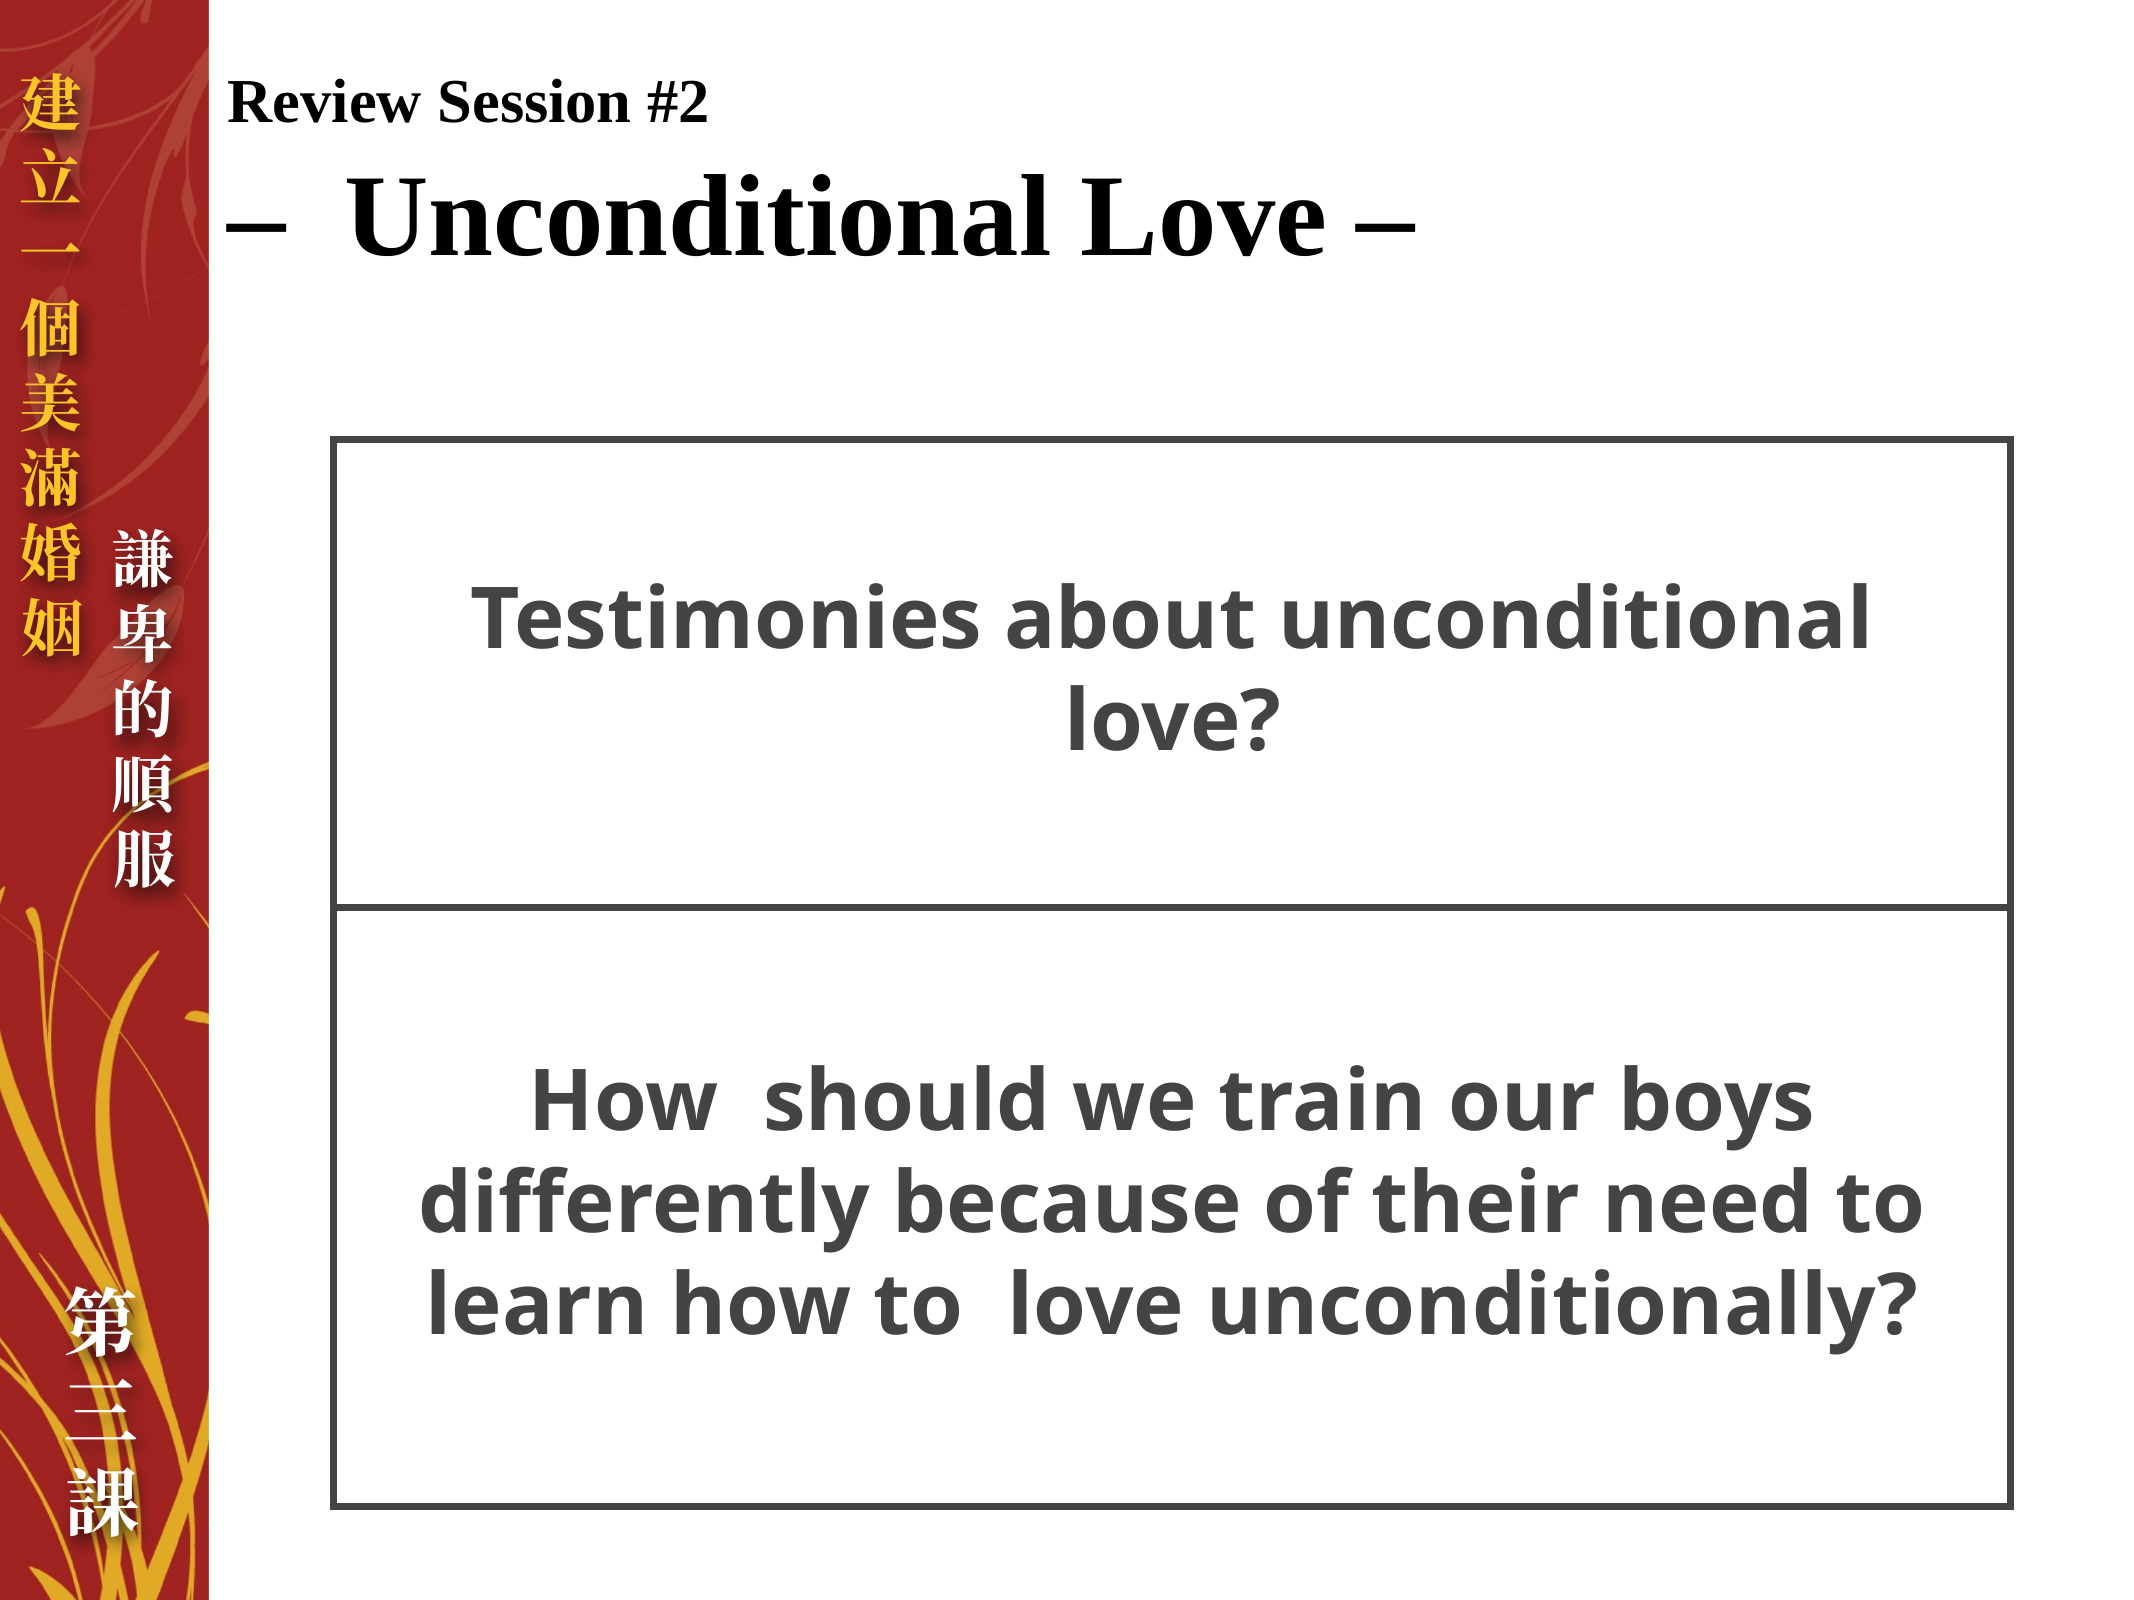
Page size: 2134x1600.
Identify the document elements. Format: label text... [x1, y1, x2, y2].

title Review Session #2 – Unconditional Love – [227, 0, 2017, 293]
table_header Testimonies about unconditional love? [337, 443, 2007, 904]
table_cell How should we train our boys differently because of their need to learn how to love unconditionally? [337, 911, 2007, 1503]
picture [0, 0, 208, 1600]
